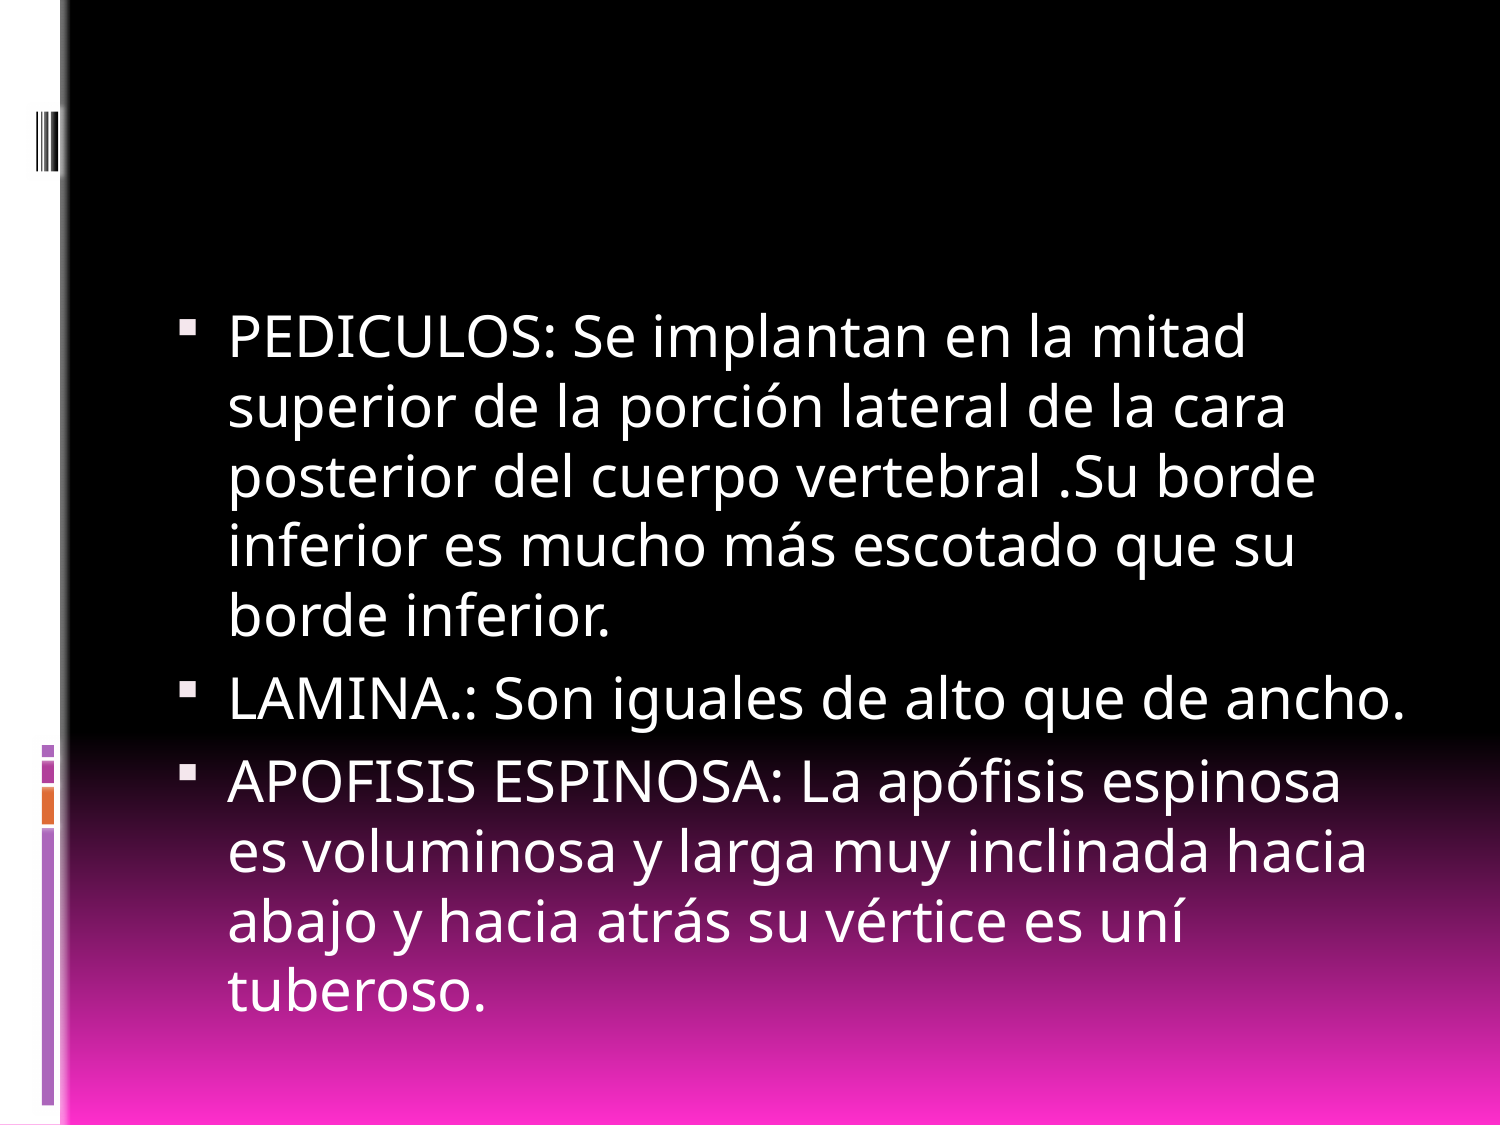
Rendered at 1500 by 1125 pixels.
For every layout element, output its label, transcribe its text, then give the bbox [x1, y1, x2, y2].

list PEDICULOS: Se implantan en la mitad superior de la porción lateral de la cara posterior del cuerpo vertebral .Su borde inferior es mucho más escotado que su borde inferior. LAMINA.: Son iguales de alto que de ancho. APOFISIS ESPINOSA: La apófisis espinosa es voluminosa y larga muy inclinada hacia abajo y hacia atrás su vértice es uní tuberoso. [150, 292, 1425, 1043]
